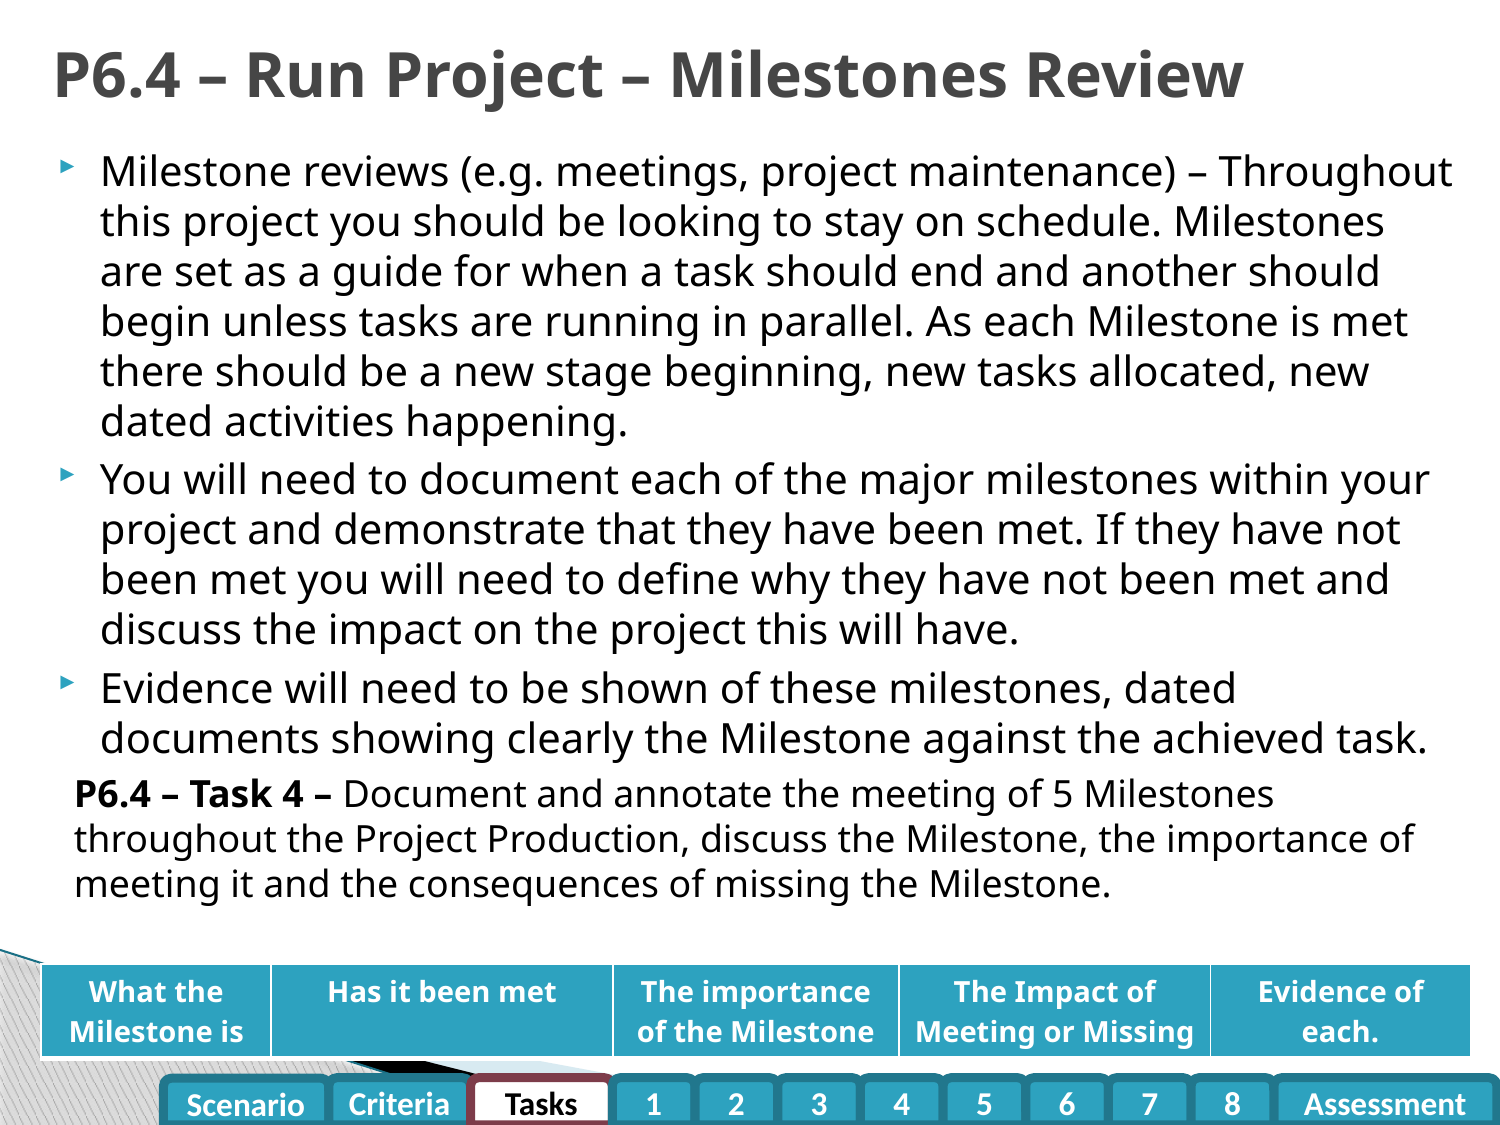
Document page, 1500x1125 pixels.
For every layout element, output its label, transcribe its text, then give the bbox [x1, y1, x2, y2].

table_header What the Milestone is [42, 965, 270, 1056]
table_header Has it been met [272, 965, 612, 1056]
table_header Evidence of each. [1211, 965, 1470, 1056]
title P6.4 – Run Project – Milestones Review [37, 19, 1471, 126]
list Milestone reviews (e.g. meetings, project maintenance) – Throughout this project you should be looking to stay on schedule. Milestones are set as a guide for when a task should end and another should begin unless tasks are running in parallel. As each Milestone is met there should be a new stage beginning, new tasks allocated, new dated activities happening. You will need to document each of the major milestones within your project and demonstrate that they have been met. If they have not been met you will need to define why they have not been met and discuss the impact on the project this will have. Evidence will need to be shown of these milestones, dated documents showing clearly the Milestone against the achieved task. P6.4 – Task 4 – Document and annotate the meeting of 5 Milestones throughout the Project Production, discuss the Milestone, the importance of meeting it and the consequences of missing the Milestone. [41, 137, 1471, 963]
table_header The importance of the Milestone [614, 965, 898, 1056]
table_header The Impact of Meeting or Missing [900, 965, 1210, 1056]
